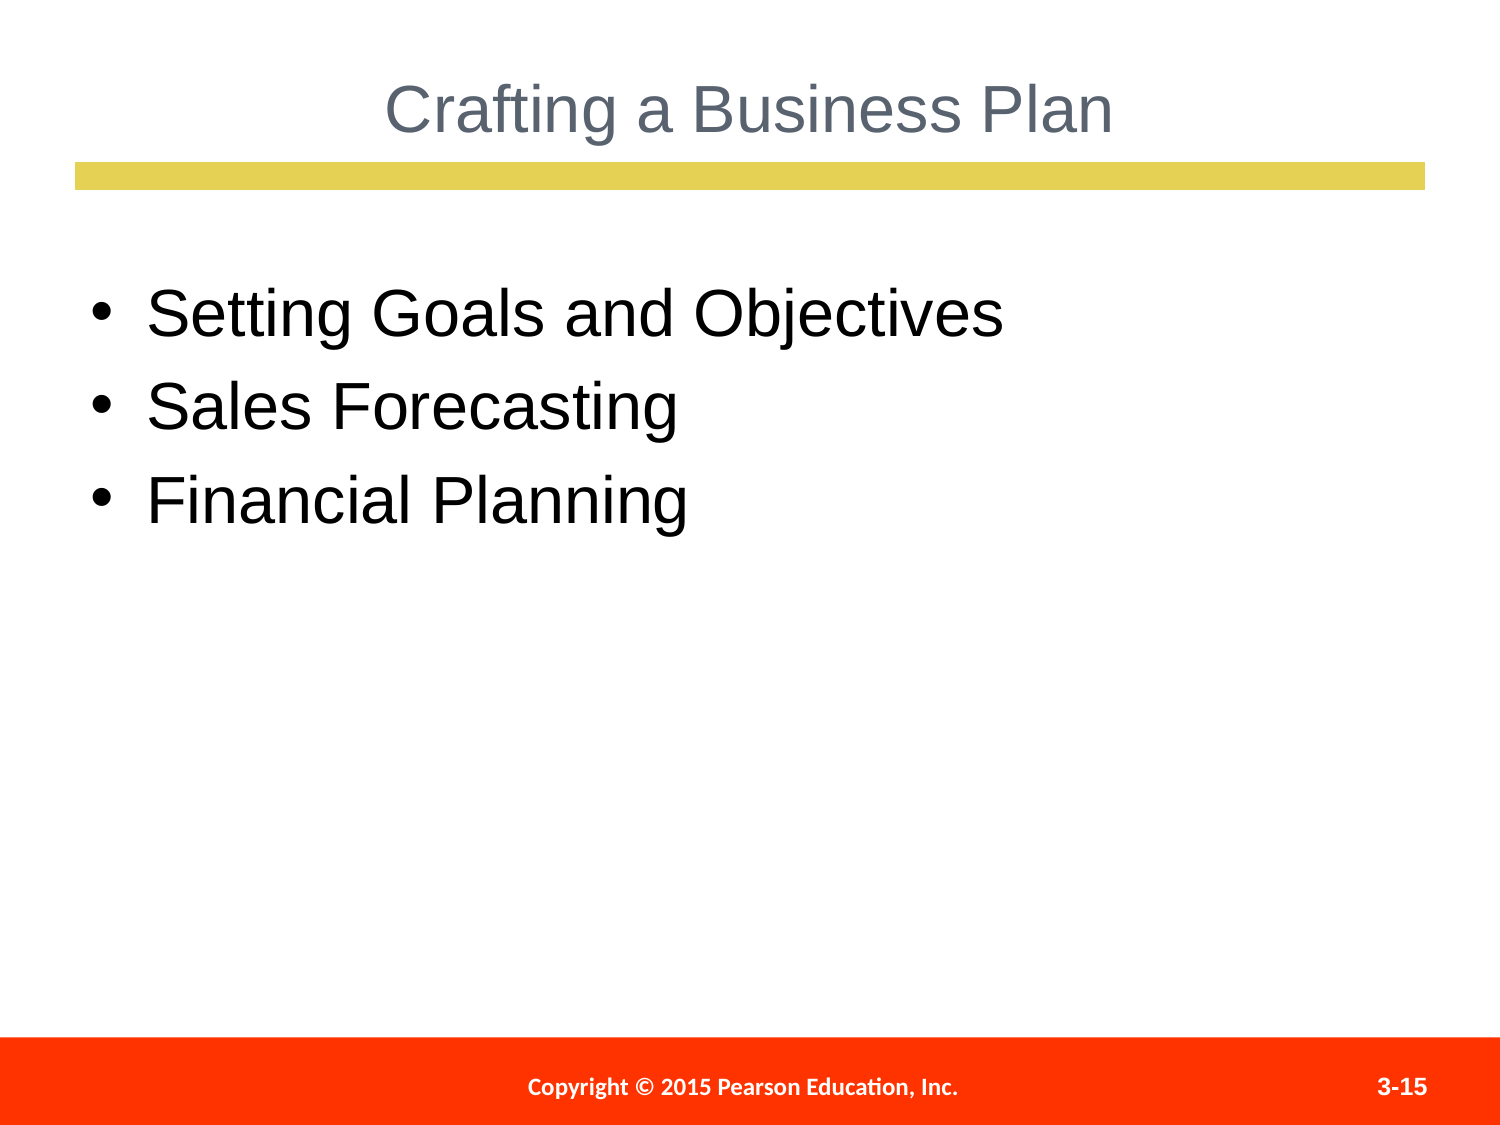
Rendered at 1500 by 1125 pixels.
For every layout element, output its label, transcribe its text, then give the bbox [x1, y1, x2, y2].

title Crafting a Business Plan [74, 12, 1426, 201]
list Setting Goals and Objectives Sales Forecasting Financial Planning [74, 262, 1426, 1006]
